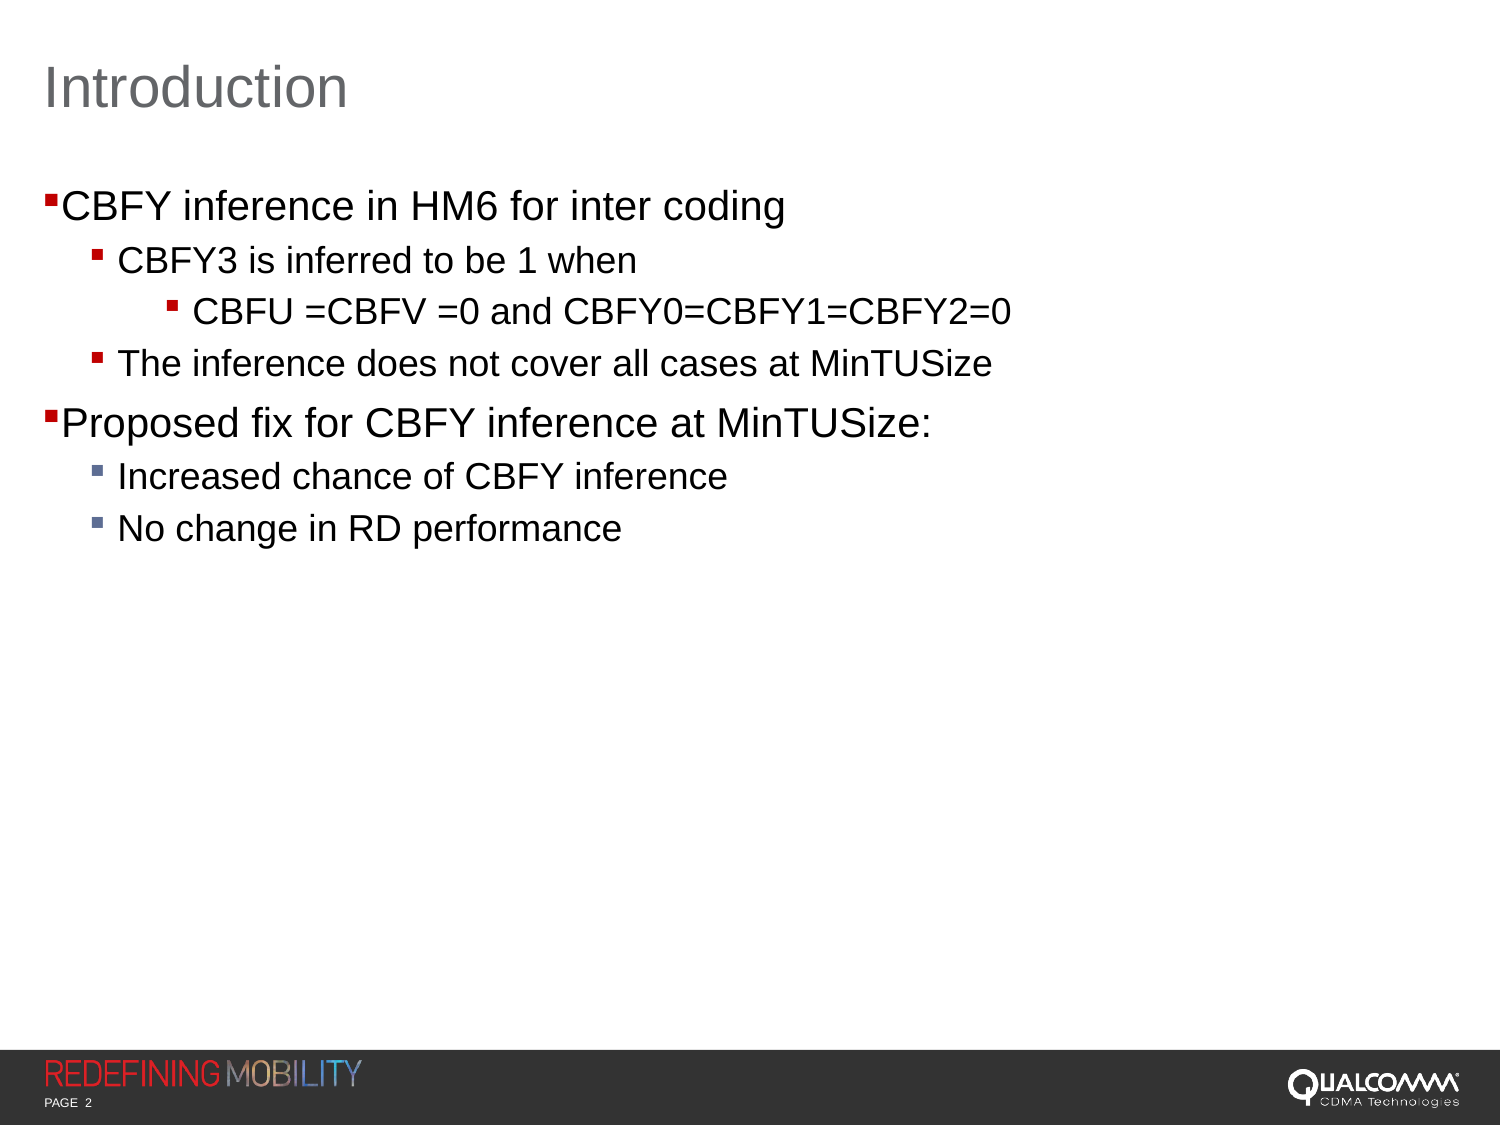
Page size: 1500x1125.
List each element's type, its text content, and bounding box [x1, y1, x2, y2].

title Introduction [28, 44, 1462, 138]
text_box CBFY inference in HM6 for inter coding CBFY3 is inferred to be 1 when CBFU =CBFV =0 and CBFY0=CBFY1=CBFY2=0 The inference does not cover all cases at MinTUSize Proposed fix for CBFY inference at MinTUSize: Increased chance of CBFY inference No change in RD performance [26, 175, 1456, 1021]
picture [1278, 1058, 1478, 1114]
picture [30, 1048, 372, 1099]
